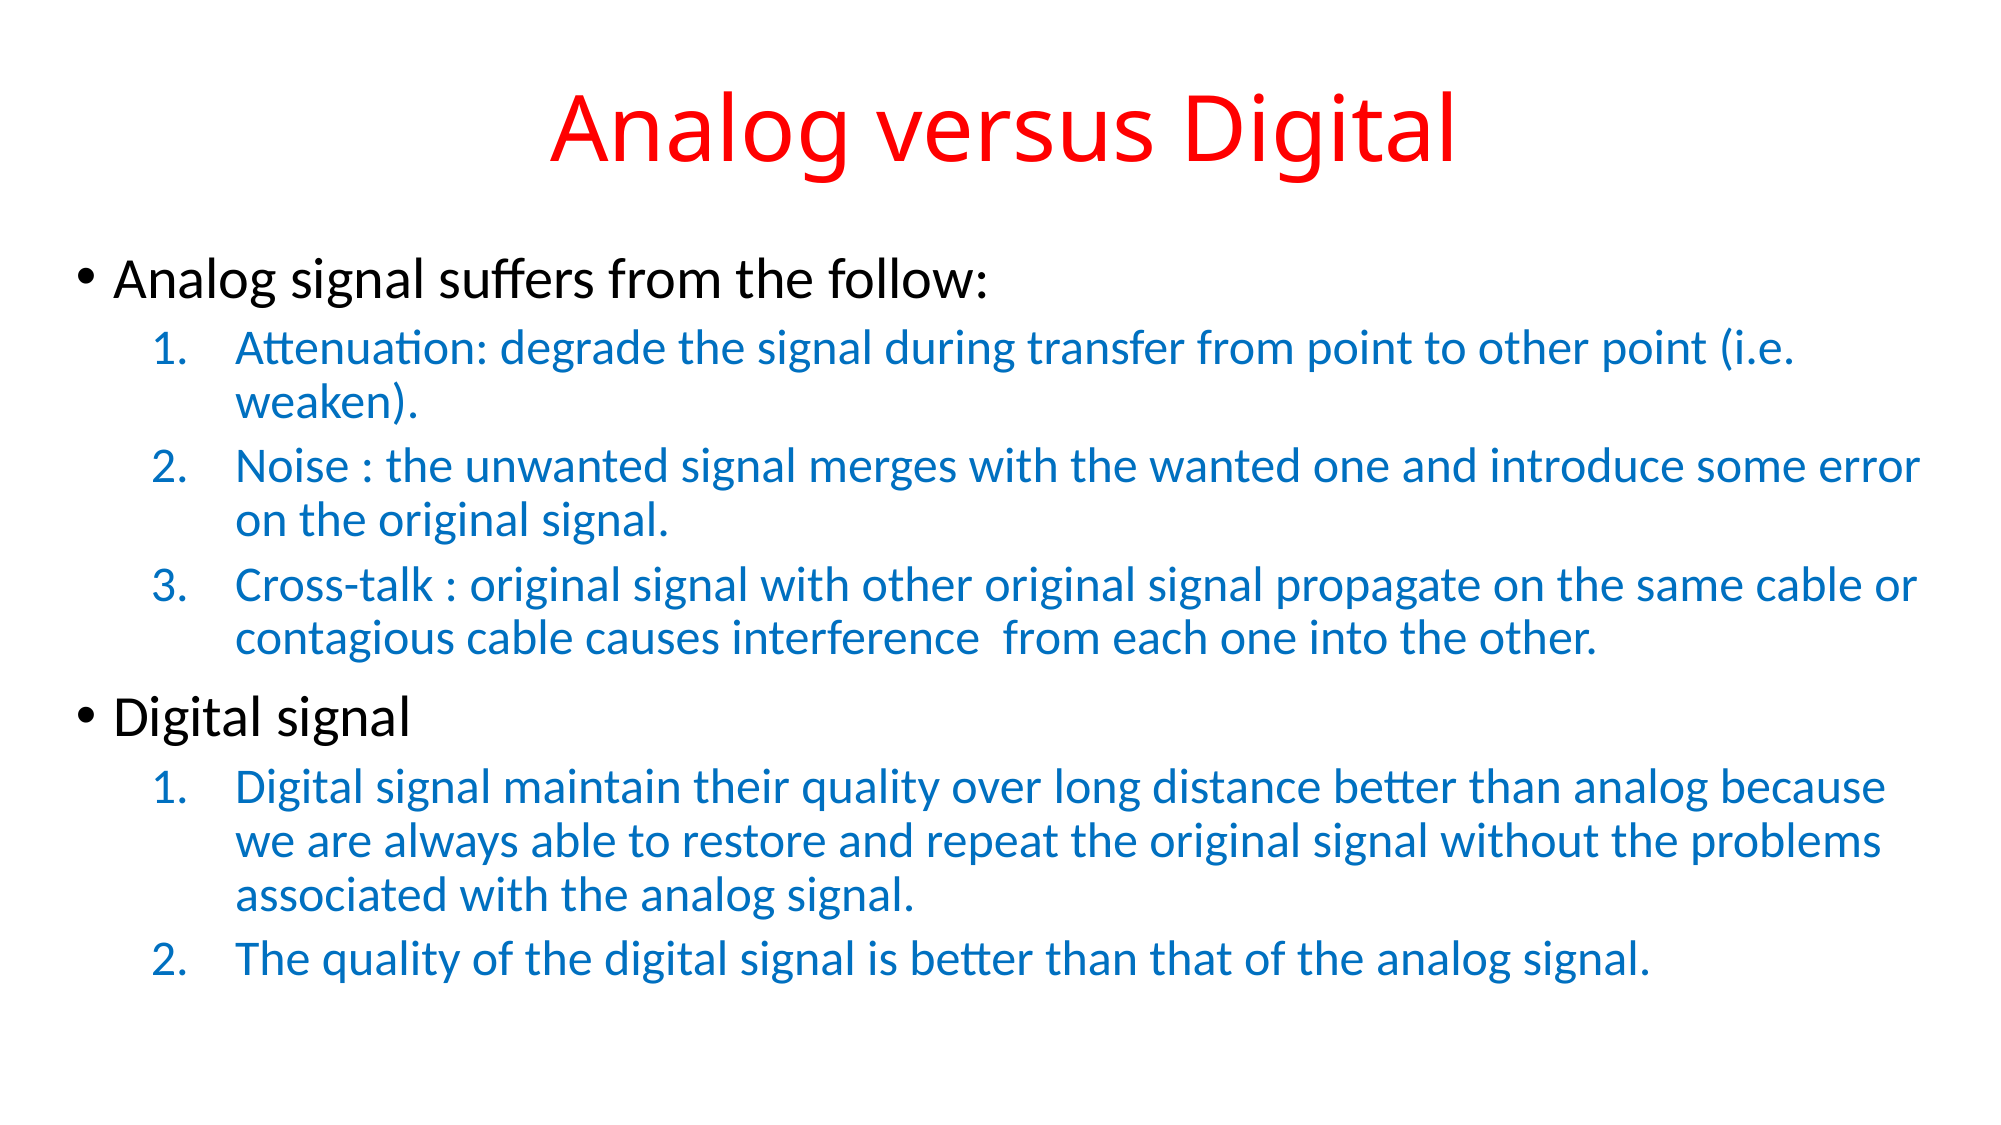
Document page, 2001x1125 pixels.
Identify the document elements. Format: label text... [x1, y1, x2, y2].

list Analog signal suffers from the follow: Attenuation: degrade the signal during transfer from point to other point (i.e. weaken). Noise : the unwanted signal merges with the wanted one and introduce some error on the original signal. Cross-talk : original signal with other original signal propagate on the same cable or contagious cable causes interference from each one into the other. Digital signal Digital signal maintain their quality over long distance better than analog because we are always able to restore and repeat the original signal without the problems associated with the analog signal. The quality of the digital signal is better than that of the analog signal. [60, 240, 1950, 1014]
title Analog versus Digital [60, 22, 1950, 240]
